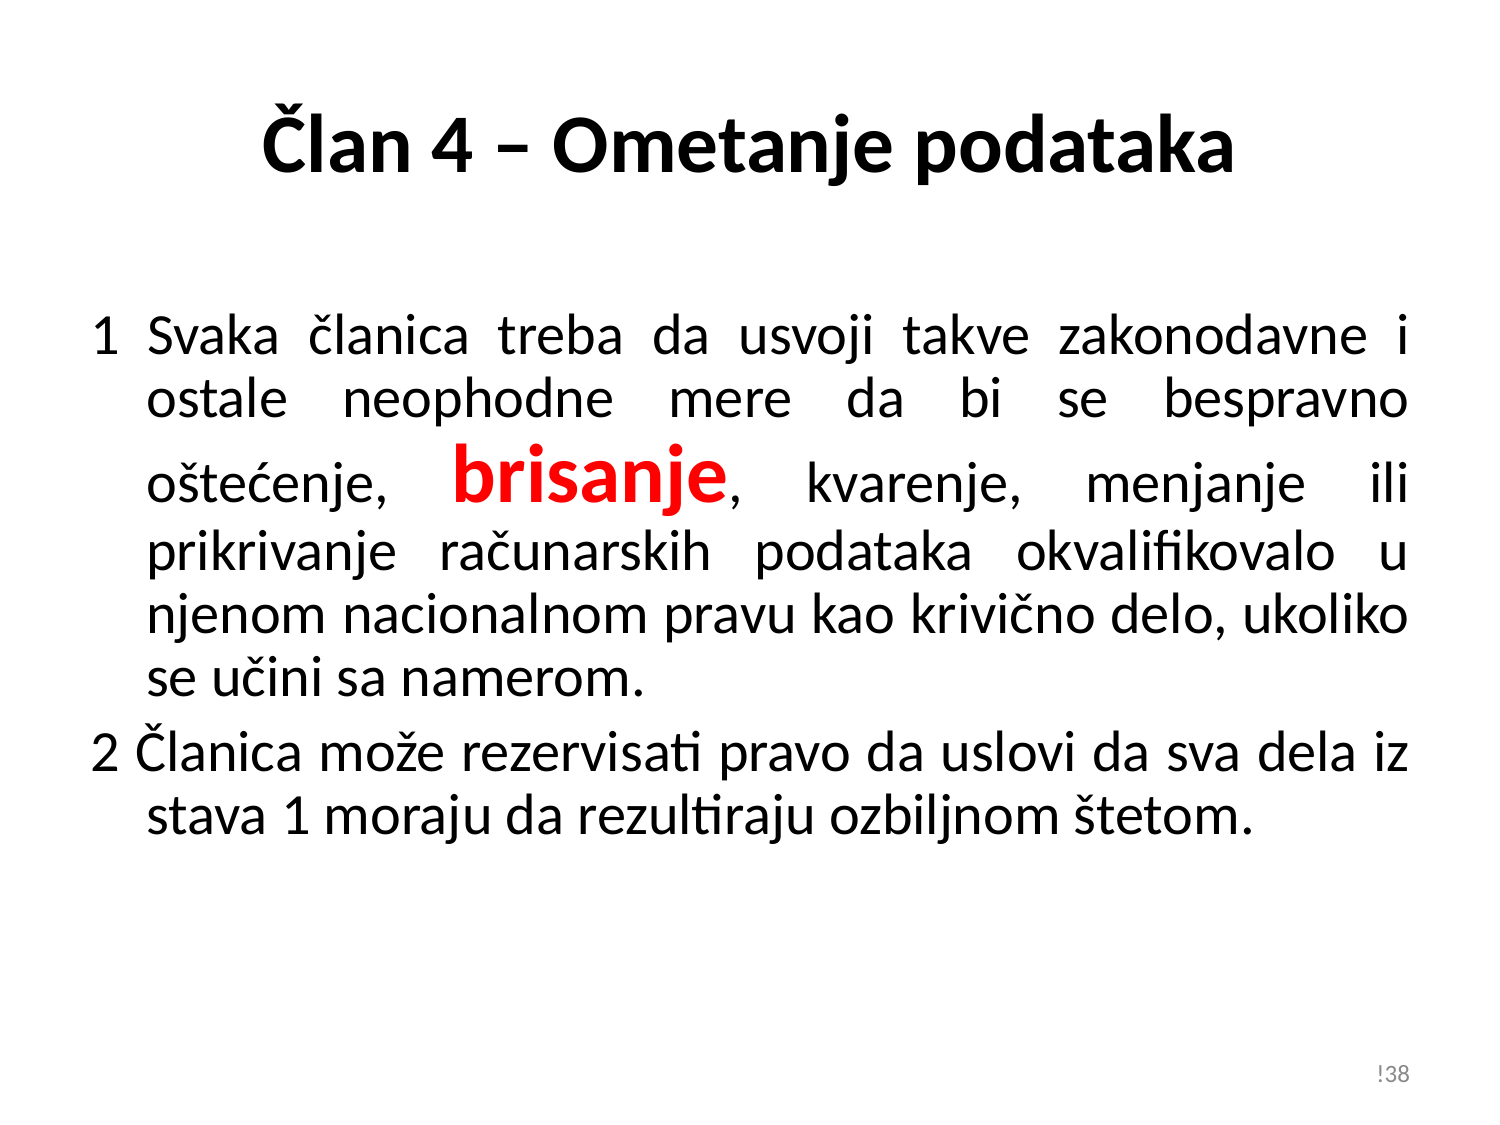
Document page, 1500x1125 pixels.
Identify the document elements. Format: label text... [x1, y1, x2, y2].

slide_number !38 [1074, 1042, 1425, 1103]
title Član 4 – Ometanje podataka [74, 44, 1426, 233]
list 1 Svaka članica treba da usvoji takve zakonodavne i ostale neophodne mere da bi se bespravno oštećenje, brisanje, kvarenje, menjanje ili prikrivanje računarskih podataka okvalifikovalo u njenom nacionalnom pravu kao krivično delo, ukoliko se učini sa namerom. 2 Članica može rezervisati pravo da uslovi da sva dela iz stava 1 moraju da rezultiraju ozbiljnom štetom. [74, 296, 1426, 1040]
